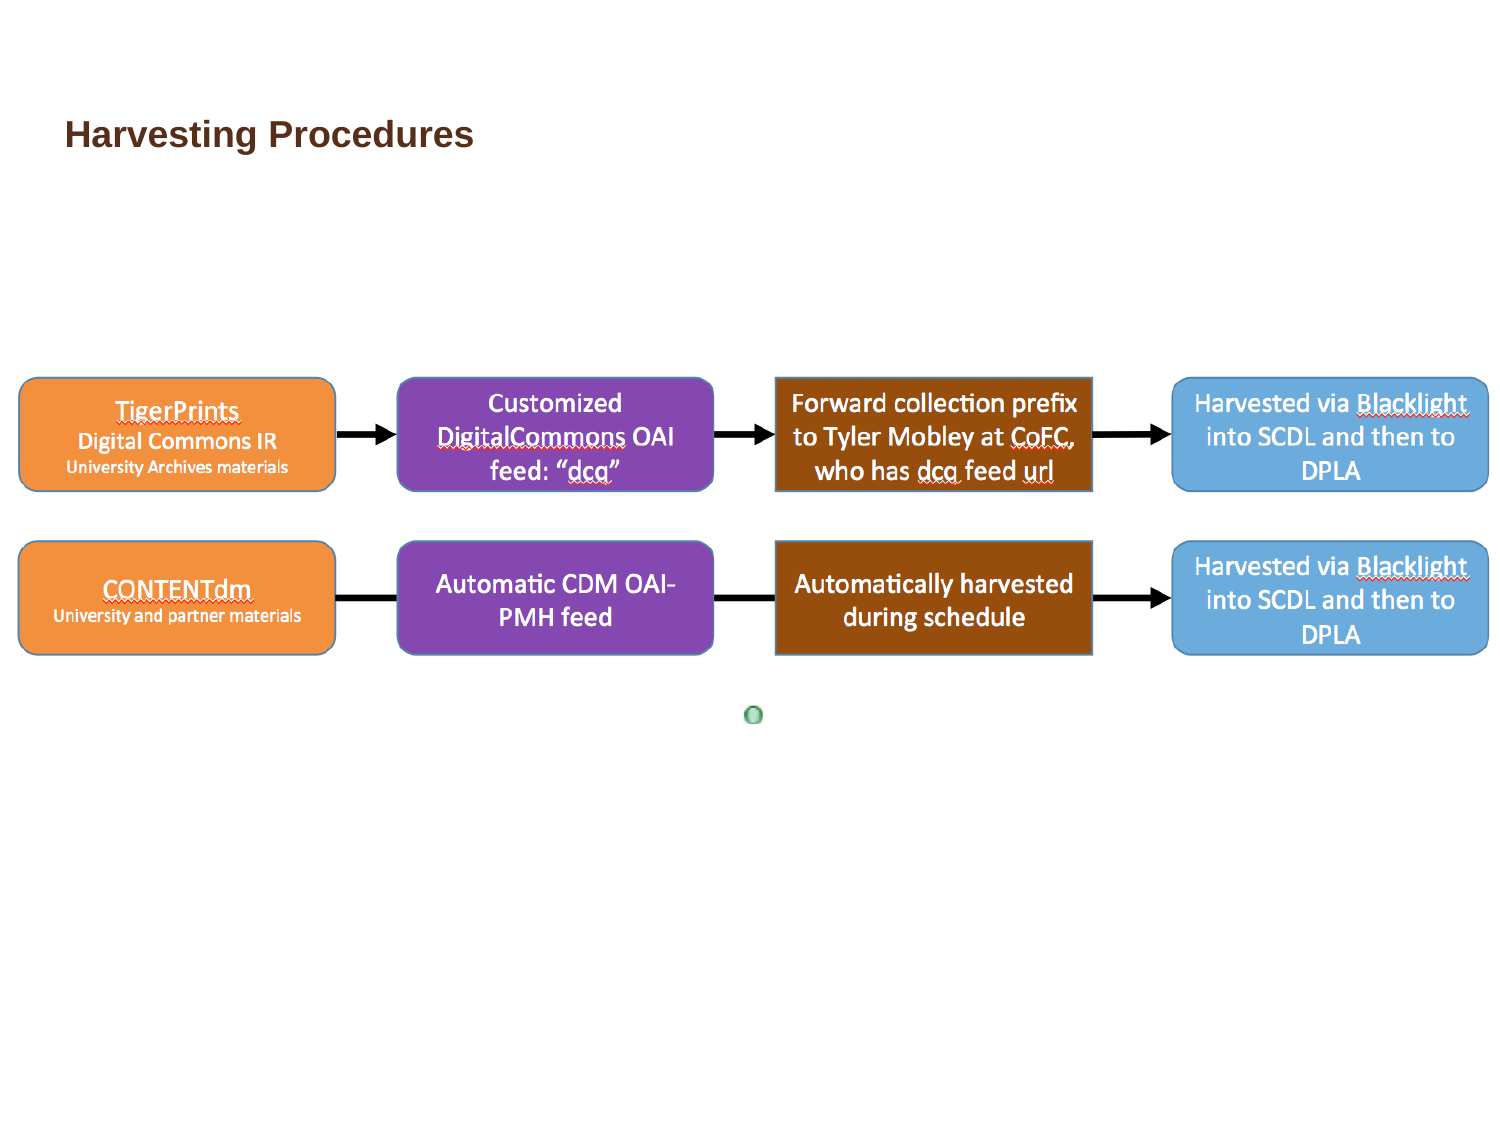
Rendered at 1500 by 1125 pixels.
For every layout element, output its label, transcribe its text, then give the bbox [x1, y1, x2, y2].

text_box Harvesting Procedures [49, 102, 490, 163]
picture [0, 307, 1500, 724]
